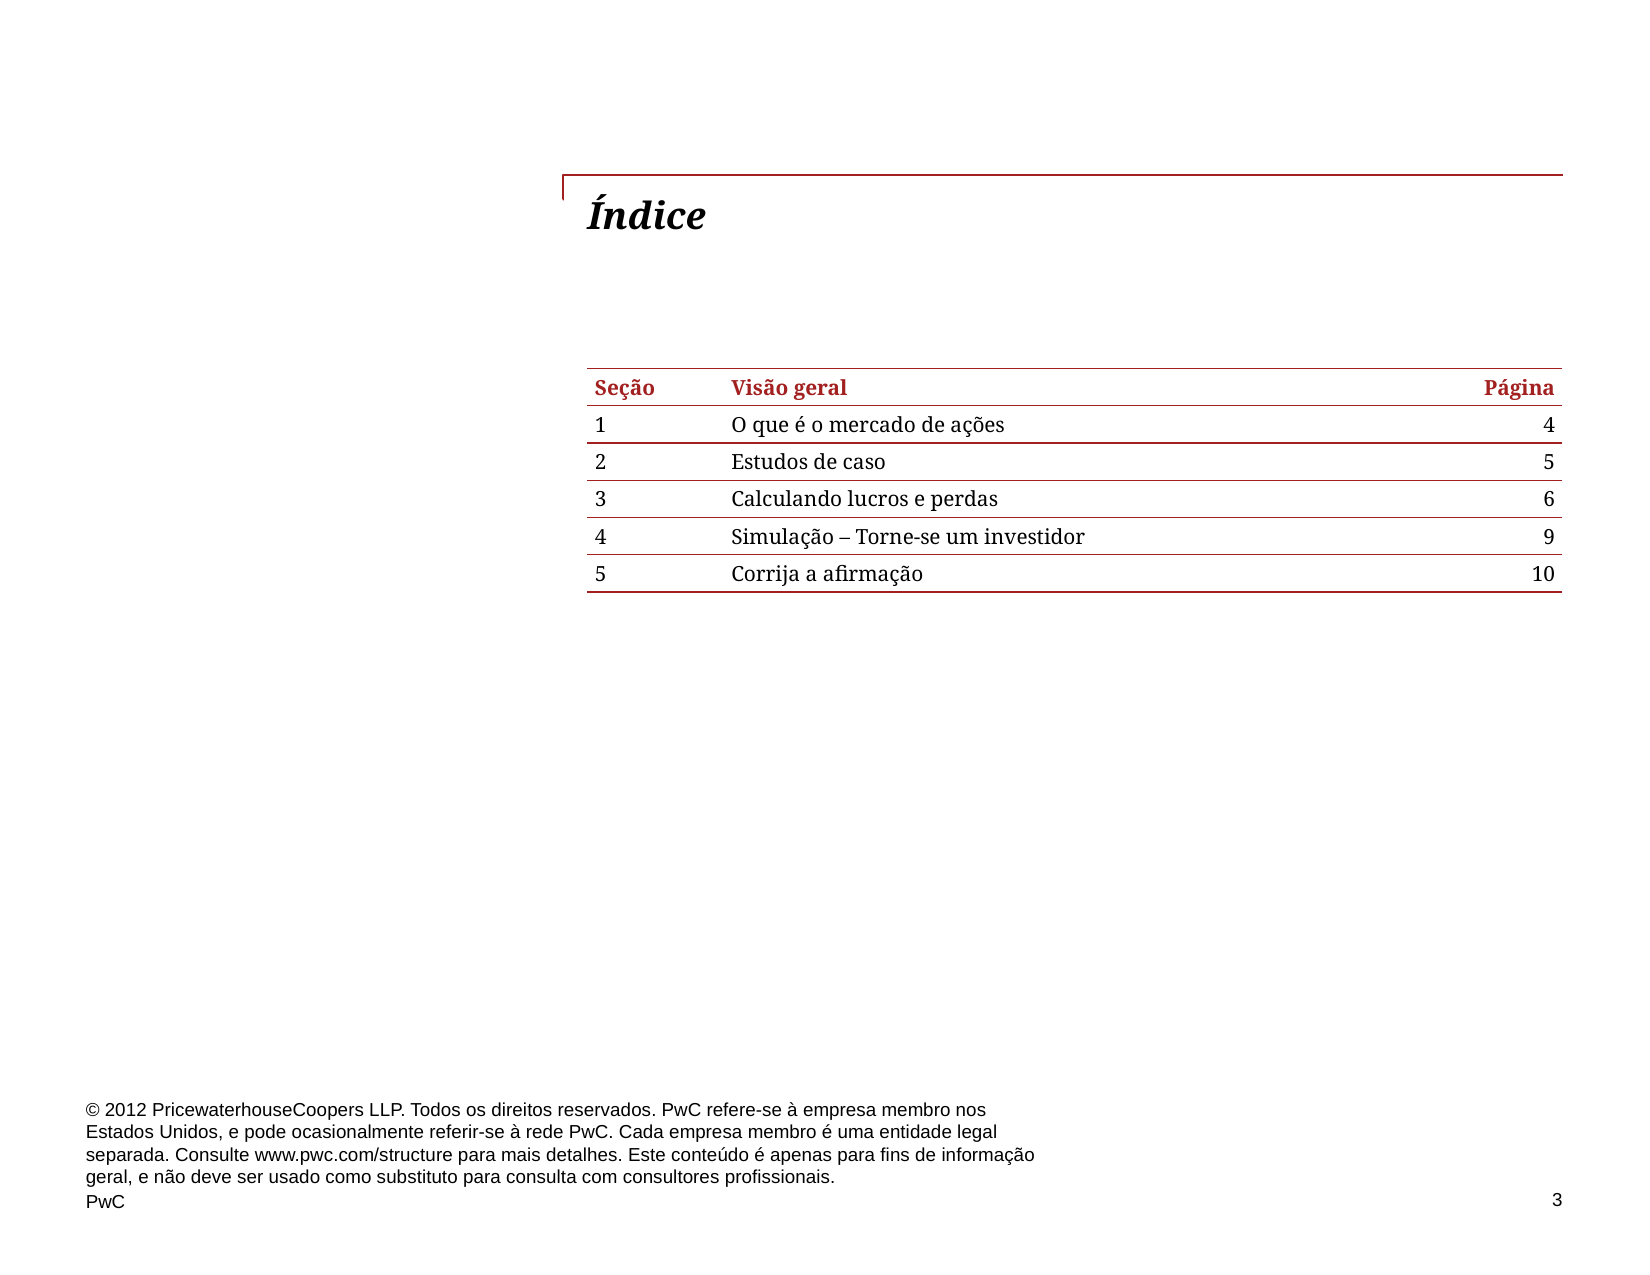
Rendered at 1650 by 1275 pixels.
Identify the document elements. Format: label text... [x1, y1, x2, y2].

table_cell 5 [587, 555, 724, 591]
table_header Visão geral [724, 369, 1441, 405]
table_cell O que é o mercado de ações [724, 406, 1441, 442]
table_cell 6 [1441, 481, 1562, 517]
table_header Página [1441, 369, 1562, 405]
footer © 2012 PricewaterhouseCoopers LLP. Todos os direitos reservados. PwC refere-se à empresa membro nos Estados Unidos, e pode ocasionalmente referir-se à rede PwC. Cada empresa membro é uma entidade legal separada. Consulte www.pwc.com/structure para mais detalhes. Este conteúdo é apenas para fins de informação geral, e não deve ser usado como substituto para consulta com consultores profissionais. [85, 1162, 1035, 1188]
table_cell 2 [587, 444, 724, 480]
table_cell 4 [1441, 406, 1562, 442]
table_cell Calculando lucros e perdas [724, 481, 1441, 517]
table_cell Simulação – Torne-se um investidor [724, 518, 1441, 554]
table_cell 3 [587, 481, 724, 517]
slide_number 3 [1287, 1187, 1563, 1213]
table_cell 9 [1441, 518, 1562, 554]
table_cell Estudos de caso [724, 444, 1441, 480]
table_cell Corrija a afirmação [724, 555, 1441, 591]
table_header Seção [587, 369, 724, 405]
table_cell 1 [587, 406, 724, 442]
table_cell 4 [587, 518, 724, 554]
table_cell 5 [1441, 444, 1562, 480]
title Índice [587, 191, 1563, 238]
table_cell 10 [1441, 555, 1562, 591]
